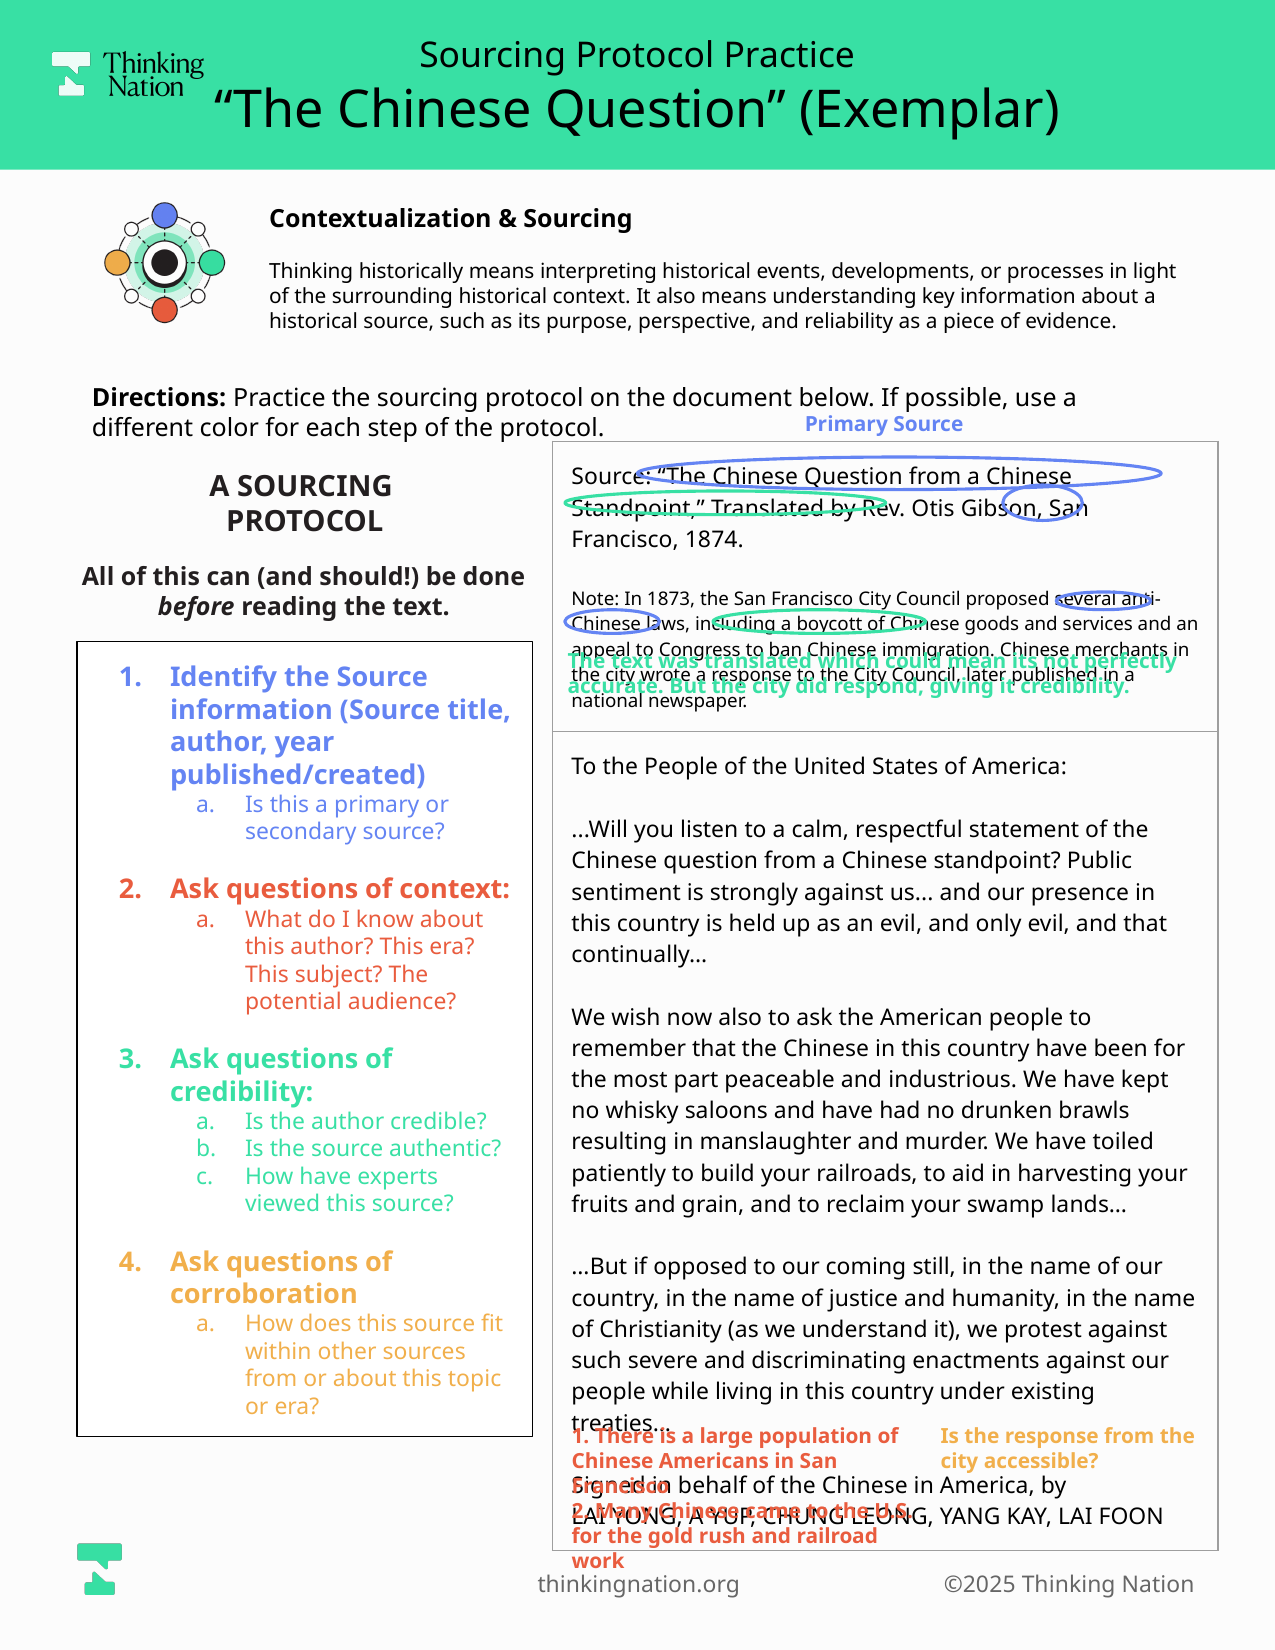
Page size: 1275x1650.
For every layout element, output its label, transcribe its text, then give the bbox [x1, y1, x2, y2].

text_box [1056, 591, 1151, 610]
text_box Sourcing Protocol Practice “The Chinese Question” (Exemplar) [0, 0, 1275, 170]
text_box [712, 609, 926, 632]
table_header Source: “The Chinese Question from a Chinese Standpoint,” Translated by Rev. Otis Gibson, San Francisco, 1874. Note: In 1873, the San Francisco City Council proposed several anti-Chinese laws, including a boycott of Chinese goods and services and an appeal to Congress to ban Chinese immigration. Chinese merchants in the city wrote a response to the City Council, later published in a national newspaper. [553, 442, 1217, 632]
text_box Contextualization & Sourcing Thinking historically means interpreting historical events, developments, or processes in light of the surrounding historical context. It also means understanding key information about a historical source, such as its purpose, perspective, and reliability as a piece of evidence. [250, 183, 1218, 342]
text_box A SOURCING PROTOCOL [76, 467, 533, 538]
picture [35, 37, 210, 110]
text_box Identify the Source information (Source title, author, year published/created) Is this a primary or secondary source? Ask questions of context: What do I know about this author? This era? This subject? The potential audience? Ask questions of credibility: Is the author credible? Is the source authentic? How have experts viewed this source? Ask questions of corroboration How does this source fit within other sources from or about this topic or era? [76, 641, 533, 1437]
text_box The text was translated which could mean its not perfectly accurate. But the city did respond, giving it credibility. [552, 632, 1218, 683]
text_box 1. There is a large population of Chinese Americans in San Francisco 2. Many Chinese came to the U.S. for the gold rush and railroad work [556, 1407, 937, 1517]
text_box [564, 490, 886, 515]
text_box [564, 609, 660, 632]
picture [63, 1533, 135, 1605]
text_box ©2025 Thinking Nation [909, 1553, 1211, 1605]
text_box [1002, 485, 1083, 521]
picture [84, 183, 244, 343]
text_box Is the response from the city accessible? [925, 1407, 1218, 1459]
table_cell To the People of the United States of America: ...Will you listen to a calm, respectful statement of the Chinese question from a Chinese standpoint? Public sentiment is strongly against us... and our presence in this country is held up as an evil, and only evil, and that continually… We wish now also to ask the American people to remember that the Chinese in this country have been for the most part peaceable and industrious. We have kept no whisky saloons and have had no drunken brawls resulting in manslaughter and murder. We have toiled patiently to build your railroads, to aid in harvesting your fruits and grain, and to reclaim your swamp lands… …But if opposed to our coming still, in the name of our country, in the name of justice and humanity, in the name of Christianity (as we understand it), we protest against such severe and discriminating enactments against our people while living in this country under existing treaties… Signed in behalf of the Chinese in America, by LAI YONG, A YUP, CHUNG LEONG, YANG KAY, LAI FOON [553, 732, 1217, 1550]
text_box [637, 457, 1162, 490]
table_header Source: “The Chinese Question from a Chinese Standpoint,” Translated by Rev. Otis Gibson, San Francisco, 1874. Note: In 1873, the San Francisco City Council proposed several anti-Chinese laws, including a boycott of Chinese goods and services and an appeal to Congress to ban Chinese immigration. Chinese merchants in the city wrote a response to the City Council, later published in a national newspaper. [553, 683, 1217, 731]
text_box Directions: Practice the sourcing protocol on the document below. If possible, use a different color for each step of the protocol. [76, 366, 1198, 456]
text_box All of this can (and should!) be done before reading the text. [55, 560, 553, 621]
text_box Primary Source [789, 395, 1101, 432]
text_box thinkingnation.org [488, 1553, 790, 1605]
